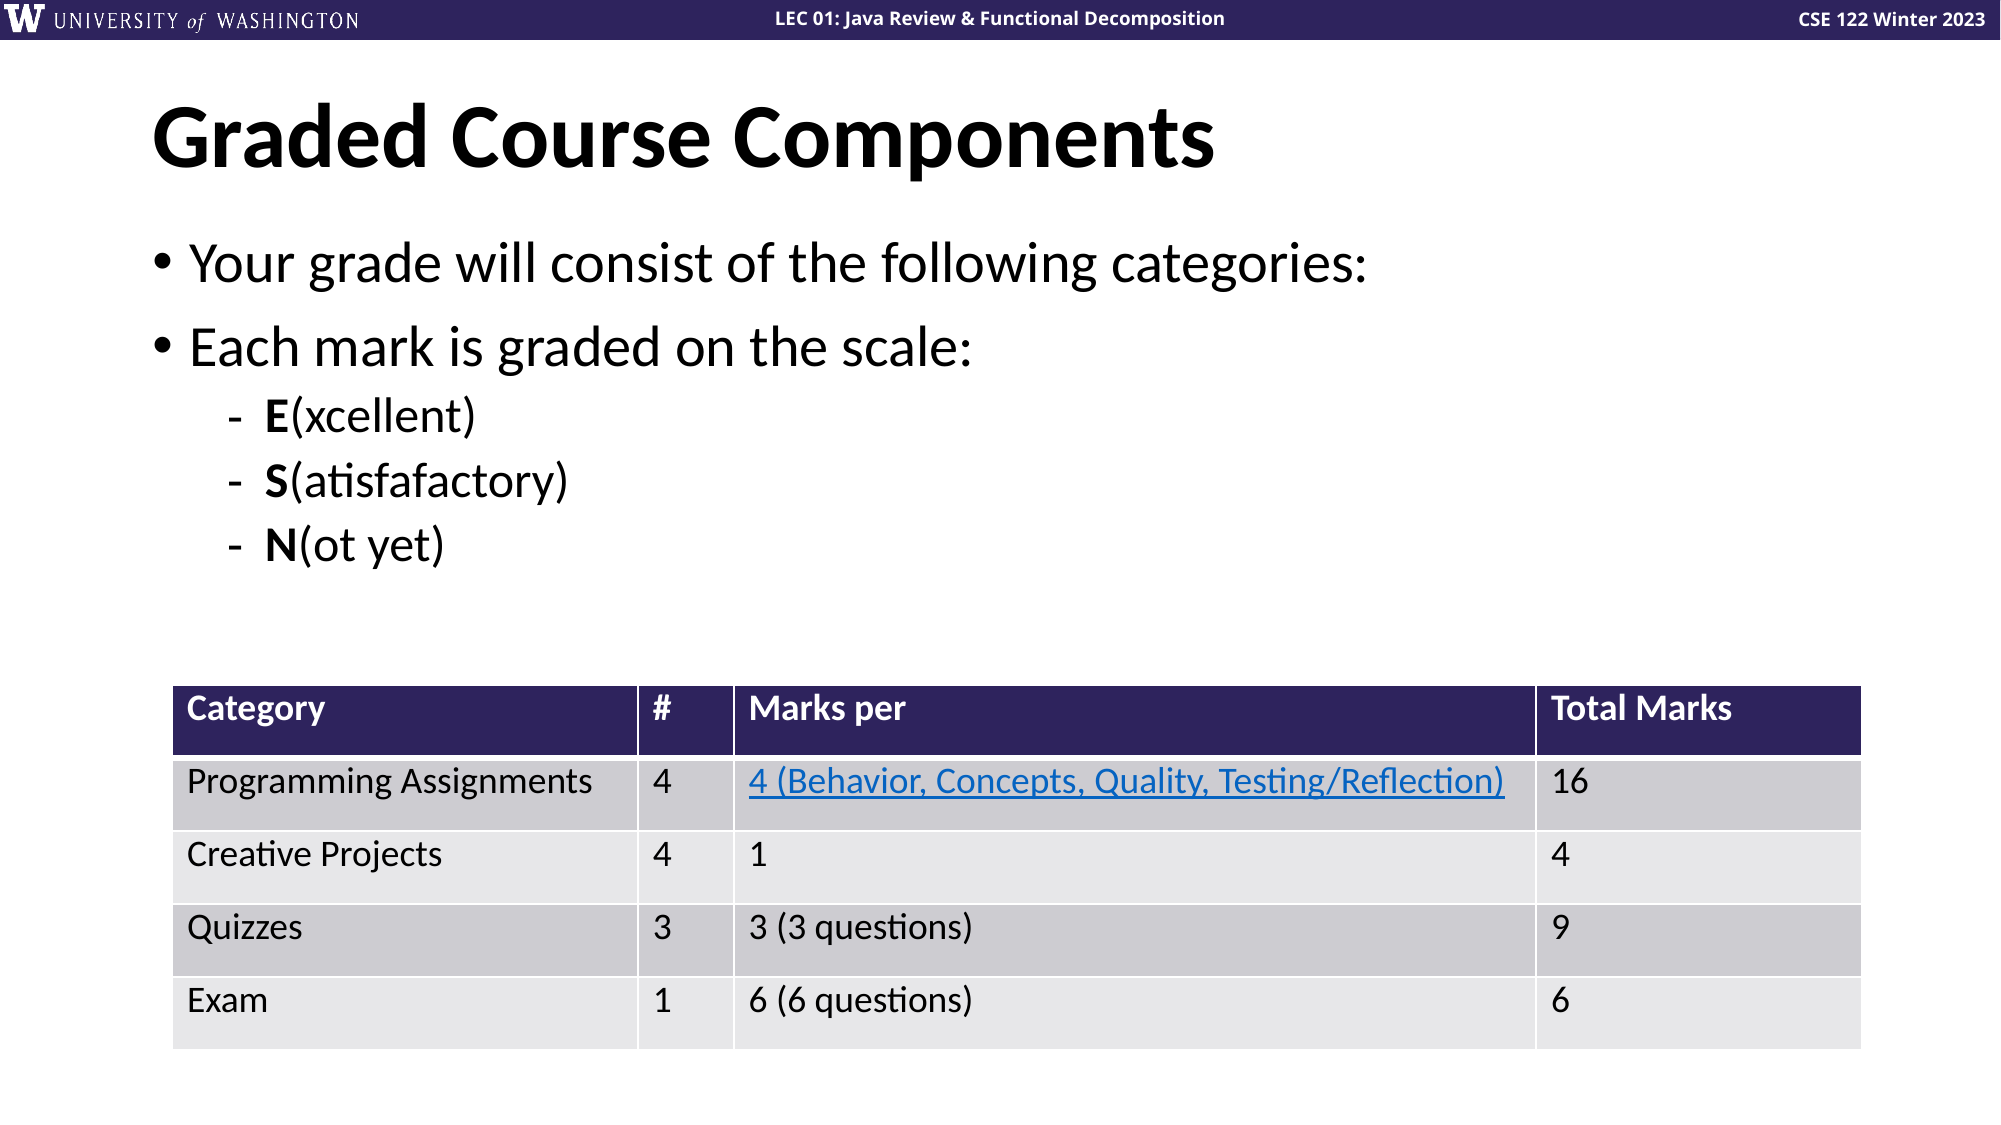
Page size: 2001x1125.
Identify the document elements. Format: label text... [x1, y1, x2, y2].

table_cell 1 [735, 832, 1535, 903]
table_cell Exam [173, 978, 637, 1049]
table_cell 4 [1537, 832, 1861, 903]
table_cell 3 [639, 905, 733, 976]
table_cell Quizzes [173, 905, 637, 976]
table_cell Programming Assignments [173, 761, 637, 830]
table_header Marks per [735, 686, 1535, 755]
table_header Total Marks [1537, 686, 1861, 755]
table_cell 1 [639, 978, 733, 1049]
table_header # [639, 686, 733, 755]
table_cell 16 [1537, 761, 1861, 830]
list Your grade will consist of the following categories: Each mark is graded on the scale: E(xcellent) S(atisfafactory) N(ot yet) [137, 224, 999, 1014]
table_cell Creative Projects [173, 832, 637, 903]
table_cell 4 [639, 832, 733, 903]
table_cell 6 [1537, 978, 1861, 1049]
table_cell 3 (3 questions) [735, 905, 1535, 976]
table_cell 9 [1537, 905, 1861, 976]
table_cell 6 (6 questions) [735, 978, 1535, 1049]
table_cell 4 (Behavior, Concepts, Quality, Testing/Reflection) [735, 761, 1535, 830]
table_header Category [173, 686, 637, 755]
table_cell 4 [639, 761, 733, 830]
title Graded Course Components [137, 74, 1863, 200]
picture [4, 4, 358, 33]
text_box [999, 224, 1863, 684]
